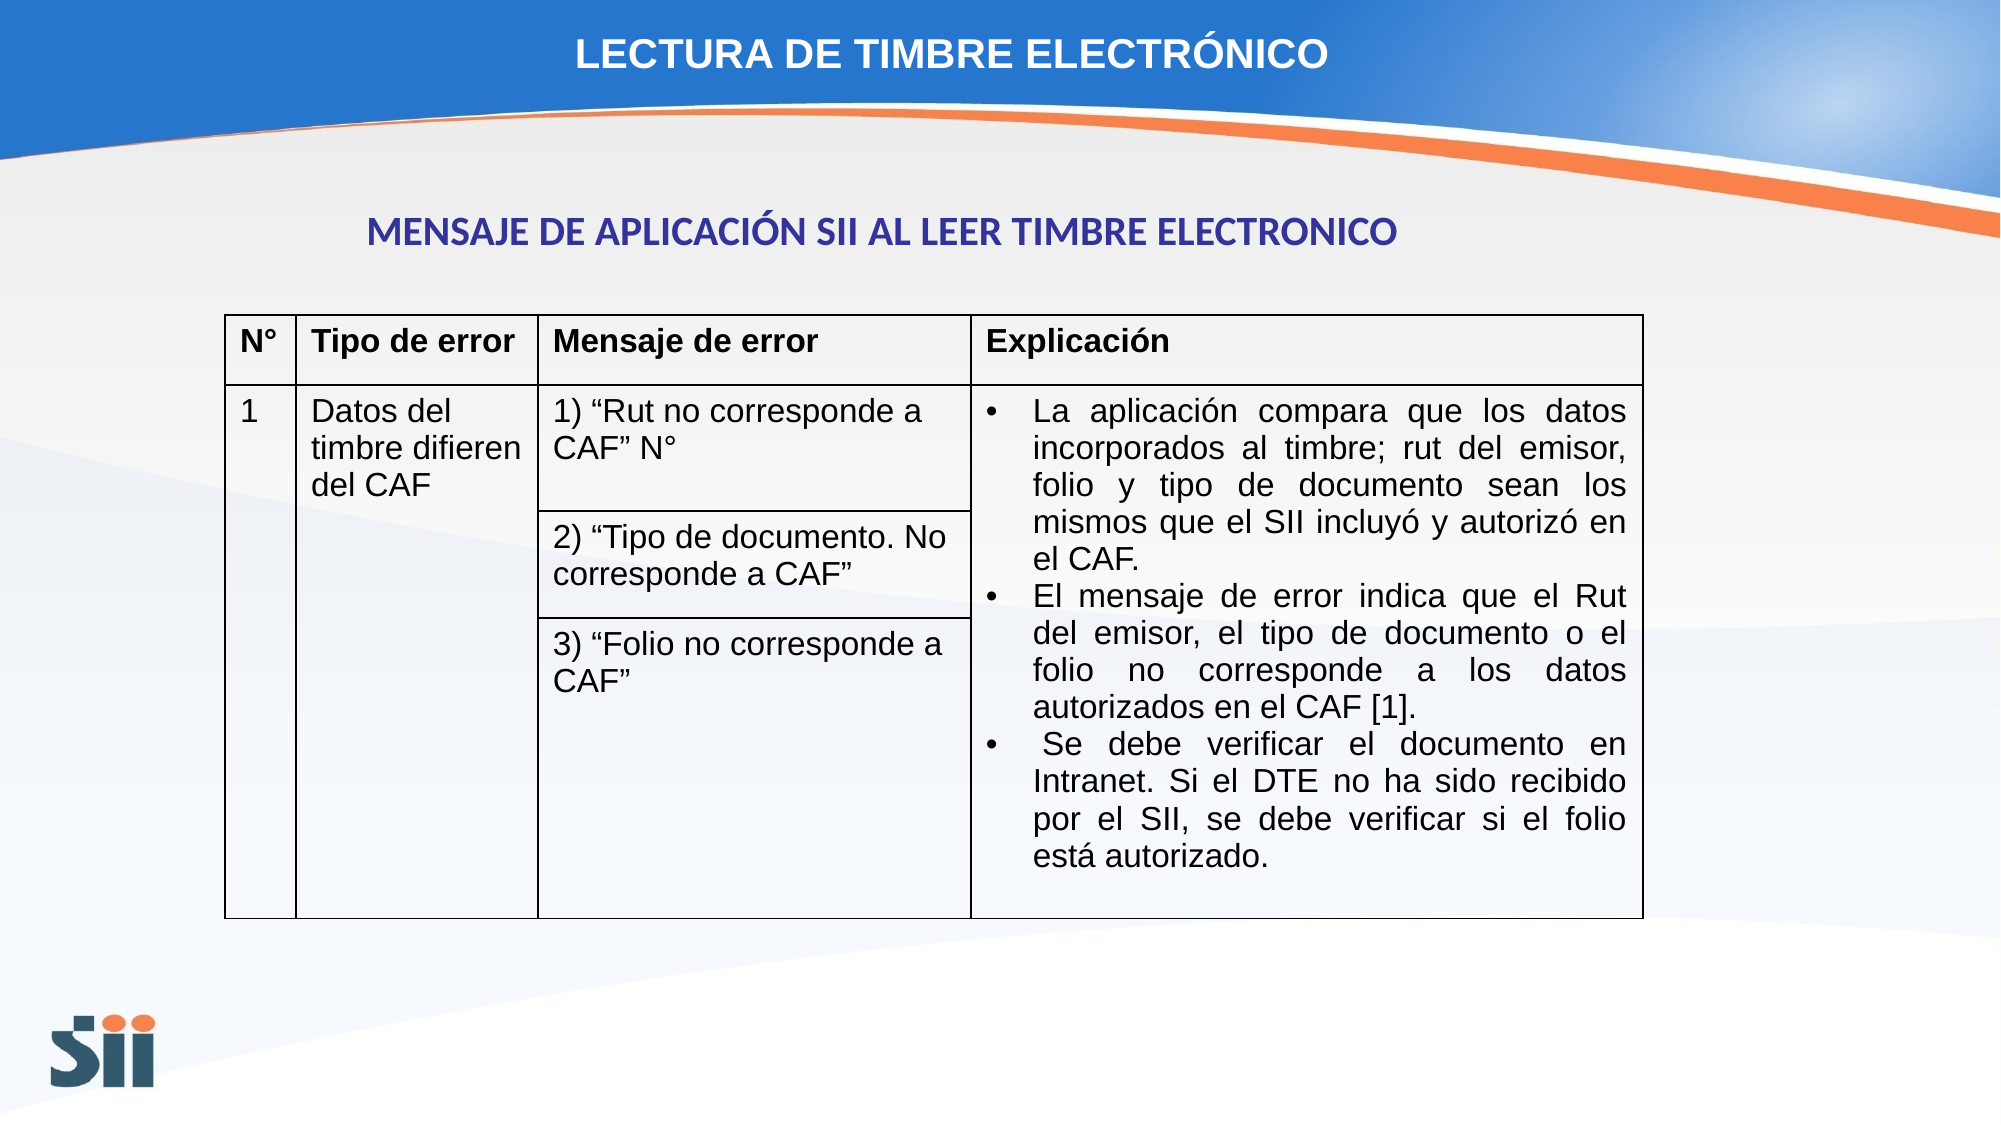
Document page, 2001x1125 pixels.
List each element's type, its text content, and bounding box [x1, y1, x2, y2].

picture [0, 0, 2001, 1125]
table_header Mensaje de error [539, 316, 970, 384]
table_cell Datos del timbre difieren del CAF [297, 386, 537, 918]
table_header Tipo de error [297, 316, 537, 384]
text_box MENSAJE DE APLICACIÓN SII AL LEER TIMBRE ELECTRONICO [243, 196, 1521, 262]
table_header Explicación [972, 316, 1642, 384]
table_cell 1) “Rut no corresponde a CAF” N° [539, 386, 970, 510]
table_cell 3) “Folio no corresponde a CAF” [539, 619, 970, 918]
table_cell 1 [226, 386, 295, 918]
table_cell 2) “Tipo de documento. No corresponde a CAF” [539, 512, 970, 617]
table_header N° [226, 316, 295, 384]
text_box LECTURA DE TIMBRE ELECTRÓNICO [202, 27, 1702, 85]
table_cell La aplicación compara que los datos incorporados al timbre; rut del emisor, folio y tipo de documento sean los mismos que el SII incluyó y autorizó en el CAF. El mensaje de error indica que el Rut del emisor, el tipo de documento o el folio no corresponde a los datos autorizados en el CAF [1]. Se debe verificar el documento en Intranet. Si el DTE no ha sido recibido por el SII, se debe verificar si el folio está autorizado. [972, 386, 1642, 918]
